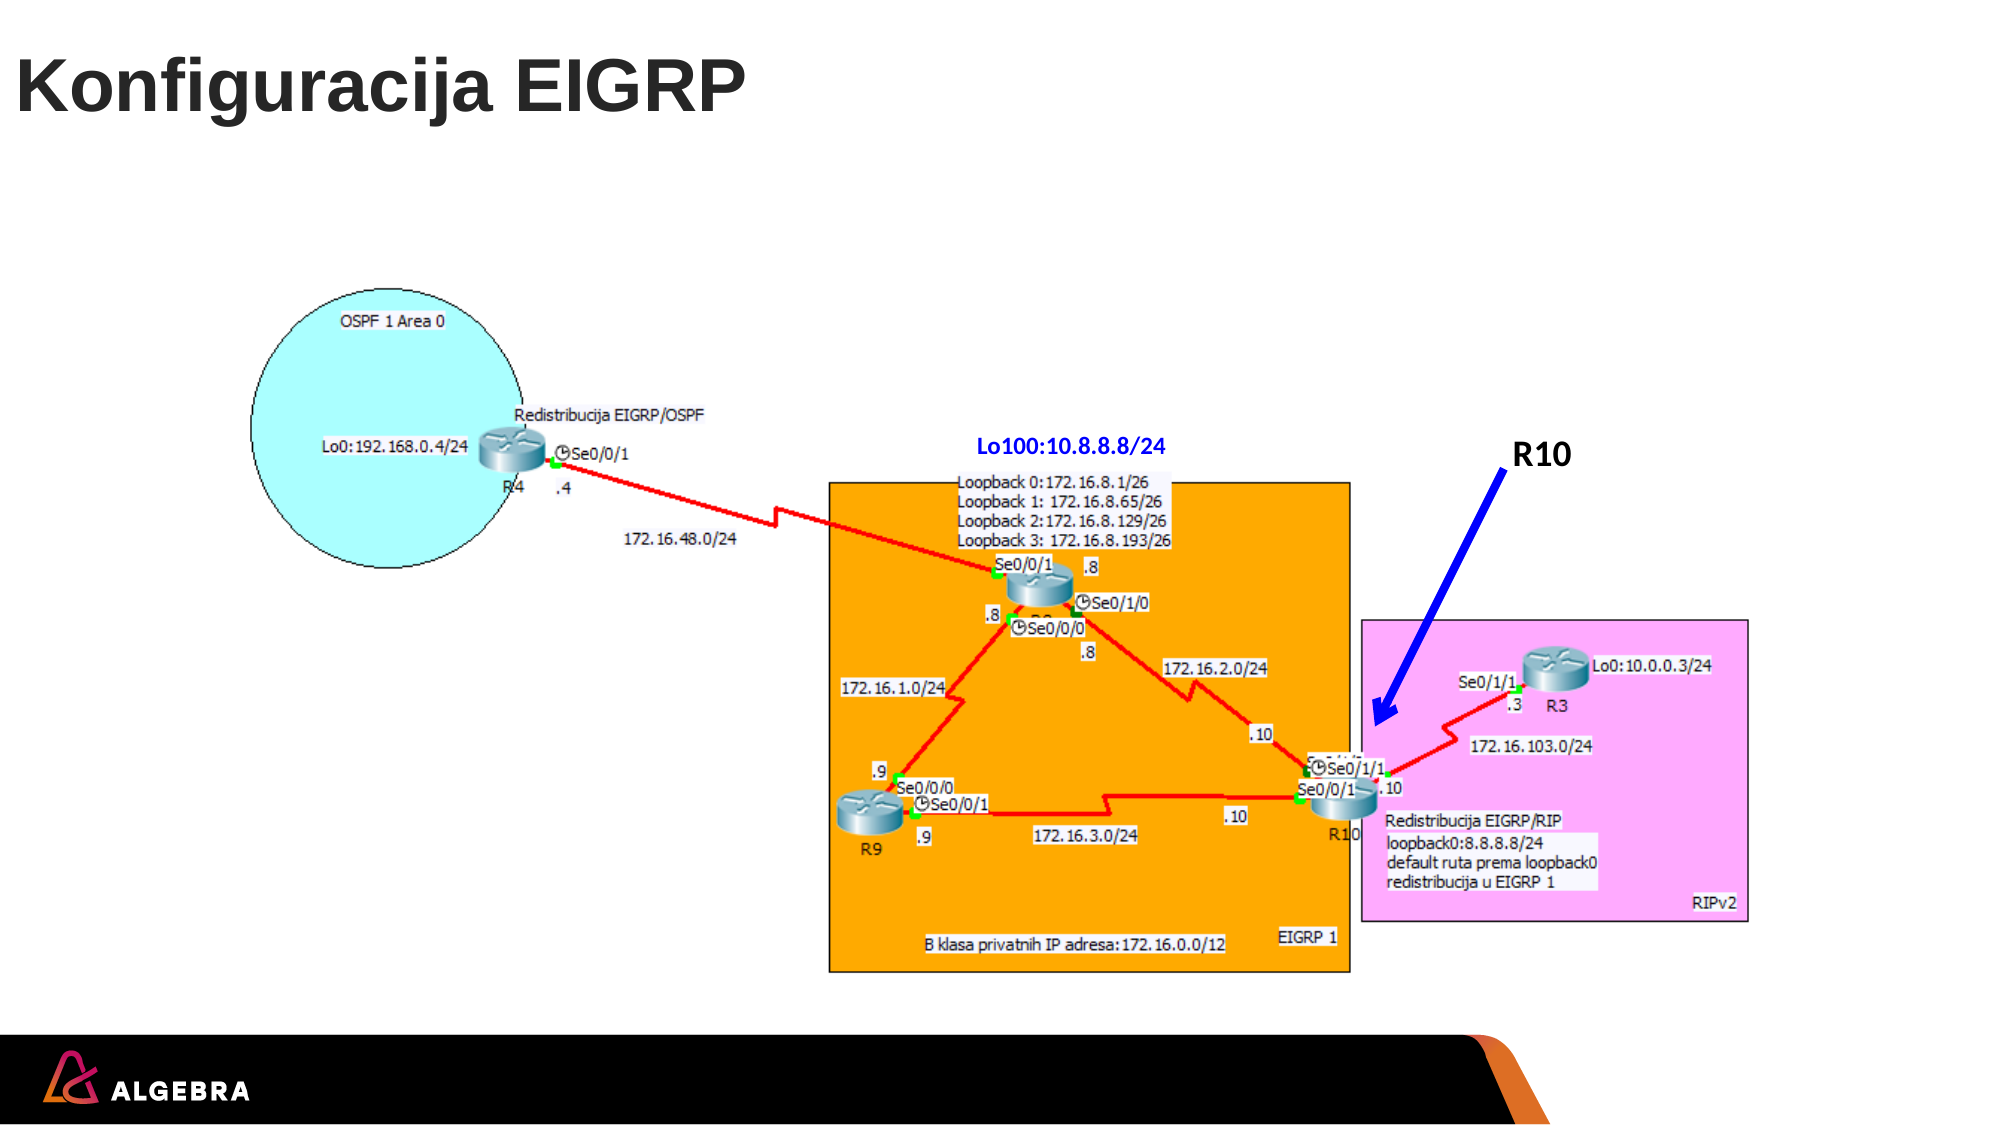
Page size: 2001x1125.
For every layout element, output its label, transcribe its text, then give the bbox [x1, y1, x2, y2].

picture [0, 1034, 1733, 1125]
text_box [1310, 533, 1569, 663]
picture [249, 269, 1752, 985]
title Konfiguracija EIGRP [0, 0, 1739, 176]
